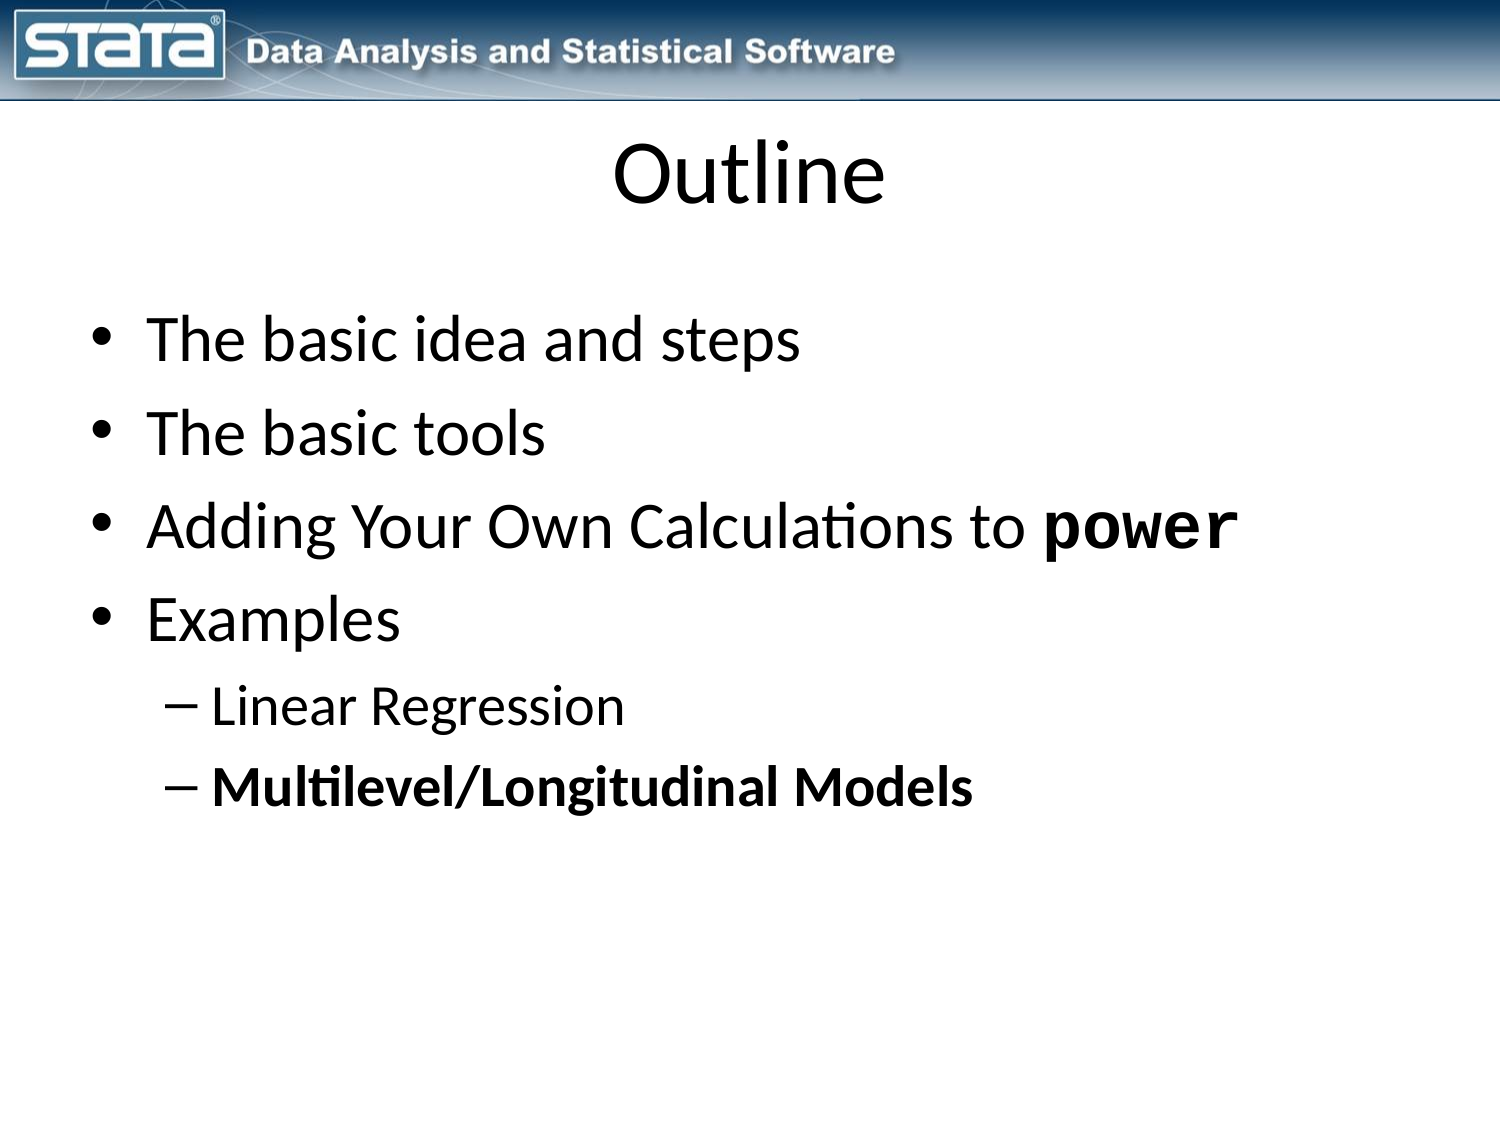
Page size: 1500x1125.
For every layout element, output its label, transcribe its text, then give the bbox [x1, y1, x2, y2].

title Outline [75, 109, 1425, 233]
picture [0, 0, 1500, 102]
list The basic idea and steps The basic tools Adding Your Own Calculations to power Examples Linear Regression Multilevel/Longitudinal Models [75, 287, 1425, 1013]
